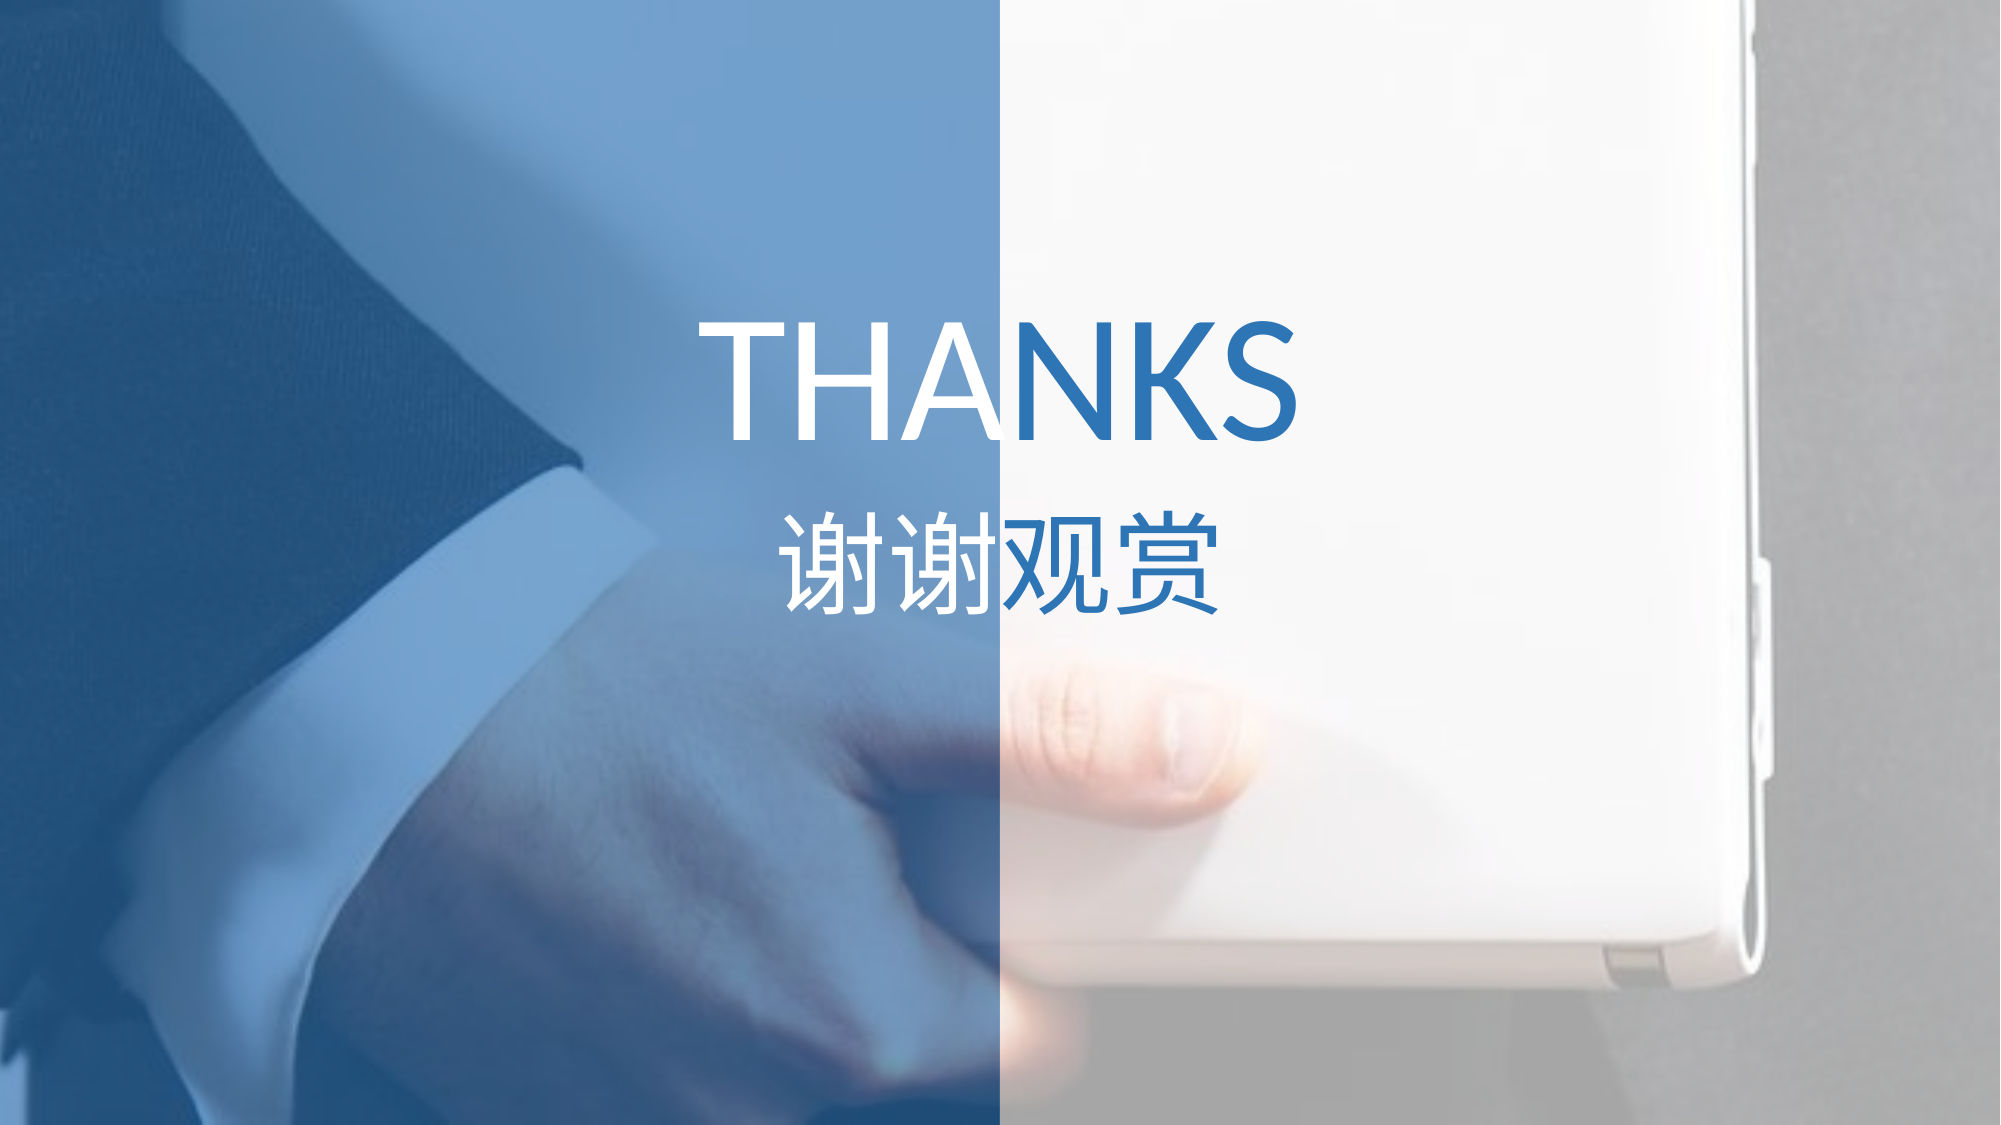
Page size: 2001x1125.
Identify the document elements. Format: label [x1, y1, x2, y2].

text_box [679, 249, 1321, 639]
